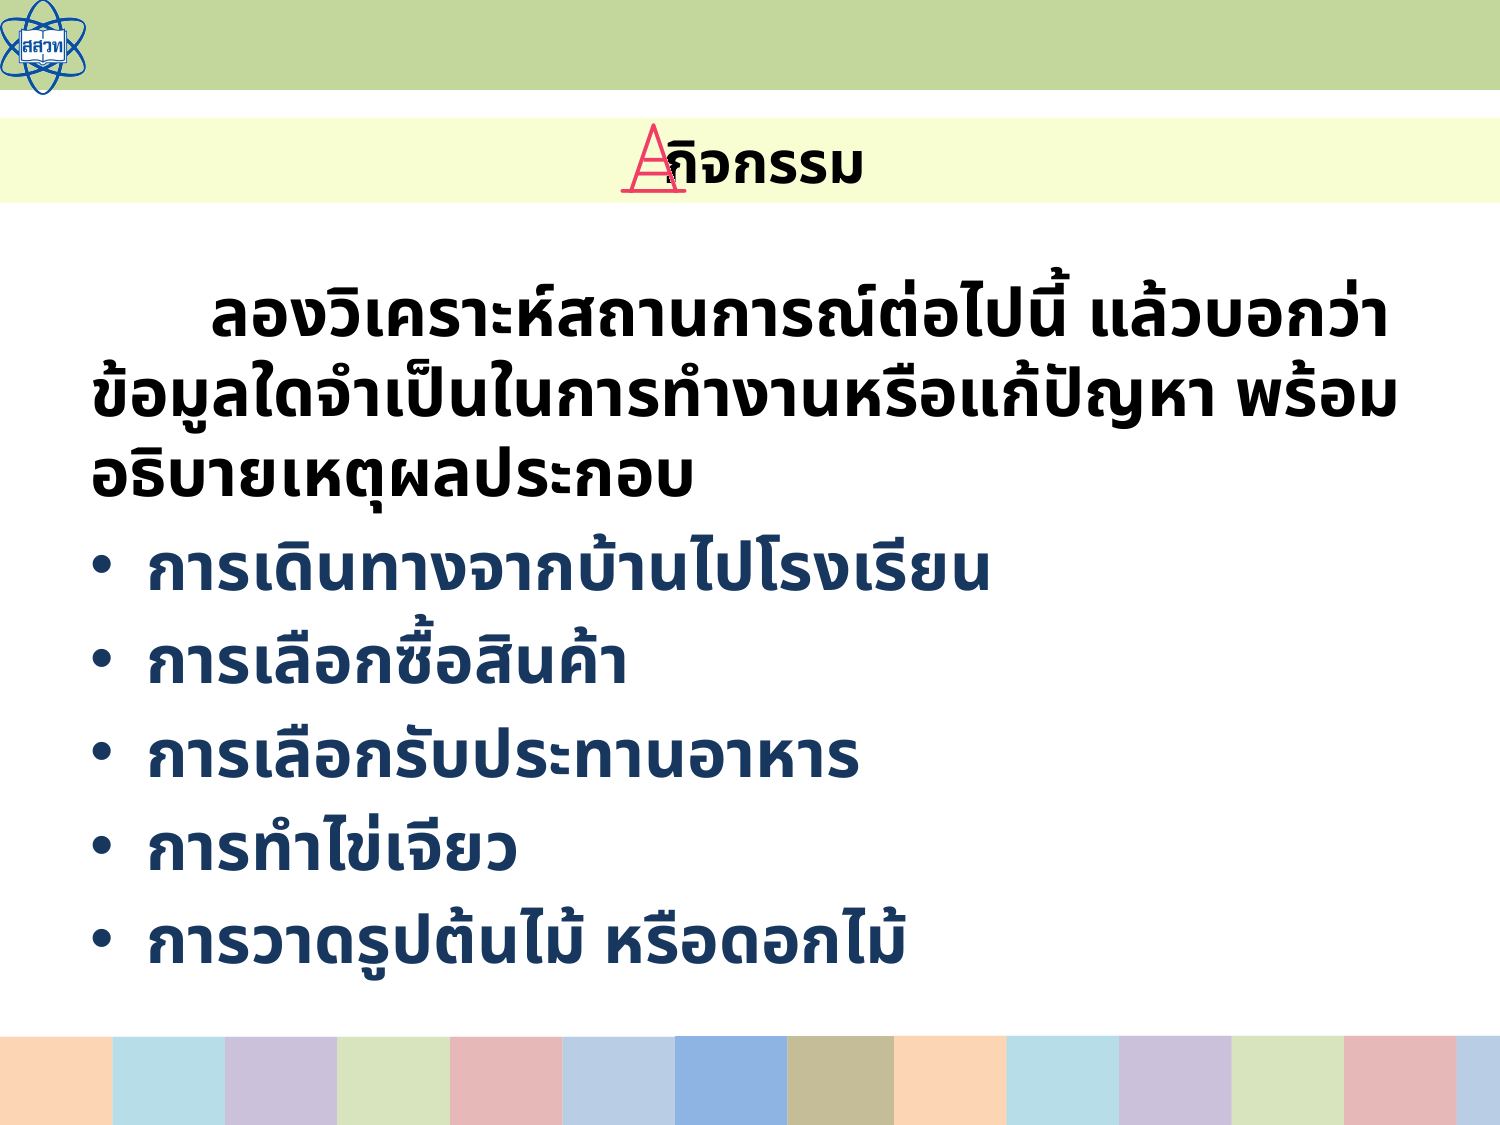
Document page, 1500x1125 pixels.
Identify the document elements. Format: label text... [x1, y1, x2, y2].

list ลองวิเคราะห์สถานการณ์ต่อไปนี้ แล้วบอกว่าข้อมูลใดจำเป็นในการทำงานหรือแก้ปัญหา พร้อมอธิบายเหตุผลประกอบ การเดินทางจากบ้านไปโรงเรียน การเลือกซื้อสินค้า การเลือกรับประทานอาหาร การทำไข่เจียว การวาดรูปต้นไม้ หรือดอกไม้ [75, 262, 1425, 1005]
text_box กิจกรรม [0, 117, 1500, 203]
picture [619, 122, 687, 194]
picture [0, 0, 86, 95]
